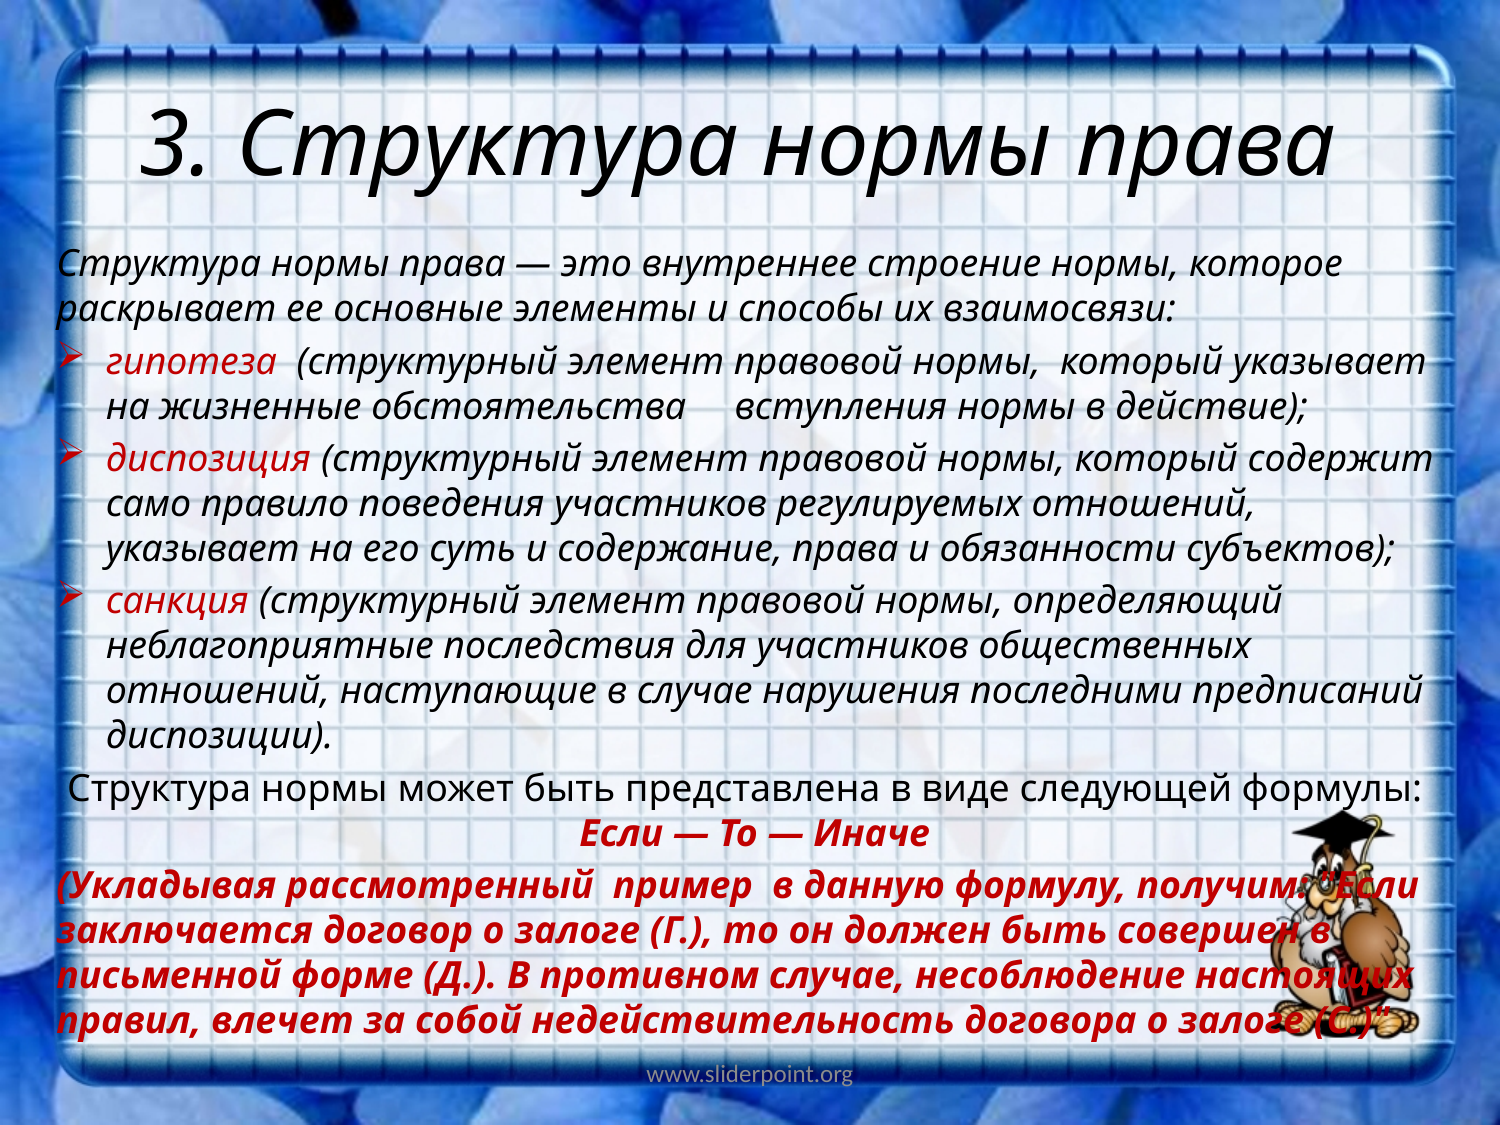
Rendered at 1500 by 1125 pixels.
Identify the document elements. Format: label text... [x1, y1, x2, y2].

list Структура нормы права — это внутреннее строение нормы, которое раскрывает ее основные элементы и способы их взаимосвязи: гипотеза (структурный элемент правовой нормы, который указывает на жизненные обстоятельства вступления нормы в действие); диспозиция (структурный элемент правовой нормы, который содержит само правило поведения участников регулируемых отношений, указывает на его суть и содержание, права и обязанности субъектов); санкция (структурный элемент правовой нормы, определяющий неблагоприятные последствия для участников общественных отношений, наступающие в случае нарушения последними предписаний диспозиции). Структура нормы может быть представлена в виде следующей формулы: Если — То — Иначе (Укладывая рассмотренный пример в данную формулу, получим: "Если заключается договор о залоге (Г.), то он должен быть совершен в письменной форме (Д.). В противном случае, несоблюдение настоящих правил, влечет за собой недействительность договора о залоге (С.)" [41, 231, 1459, 1083]
title 3. Структура нормы права [75, 45, 1425, 231]
picture [0, 0, 1500, 1125]
footer www.sliderpoint.org [512, 1042, 988, 1103]
